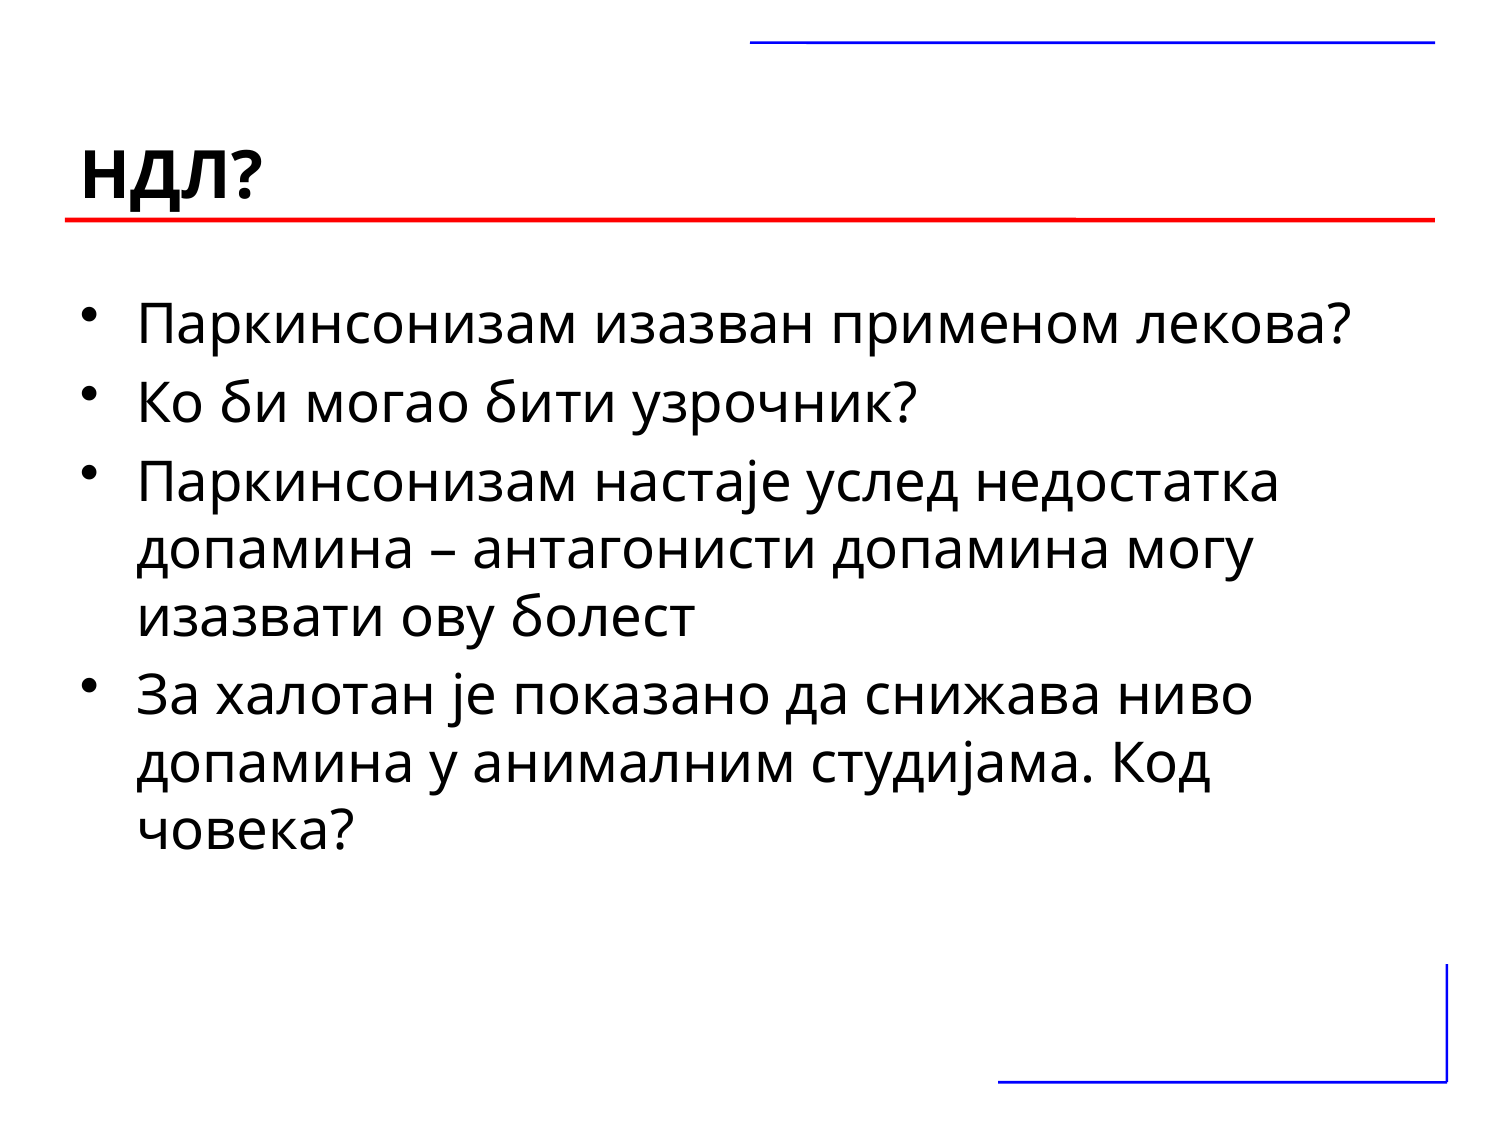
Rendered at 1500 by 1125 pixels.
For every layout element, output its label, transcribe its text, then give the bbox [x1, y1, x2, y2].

list Паркинсонизам изазван применом лекова? Ко би могао бити узрочник? Паркинсонизам настаје услед недостатка допамина – антагонисти допамина могу изазвати ову болест За халотан је показано да снижава ниво допамина у анималним студијама. Код човека? [64, 279, 1416, 1024]
title НДЛ? [64, 6, 1414, 220]
